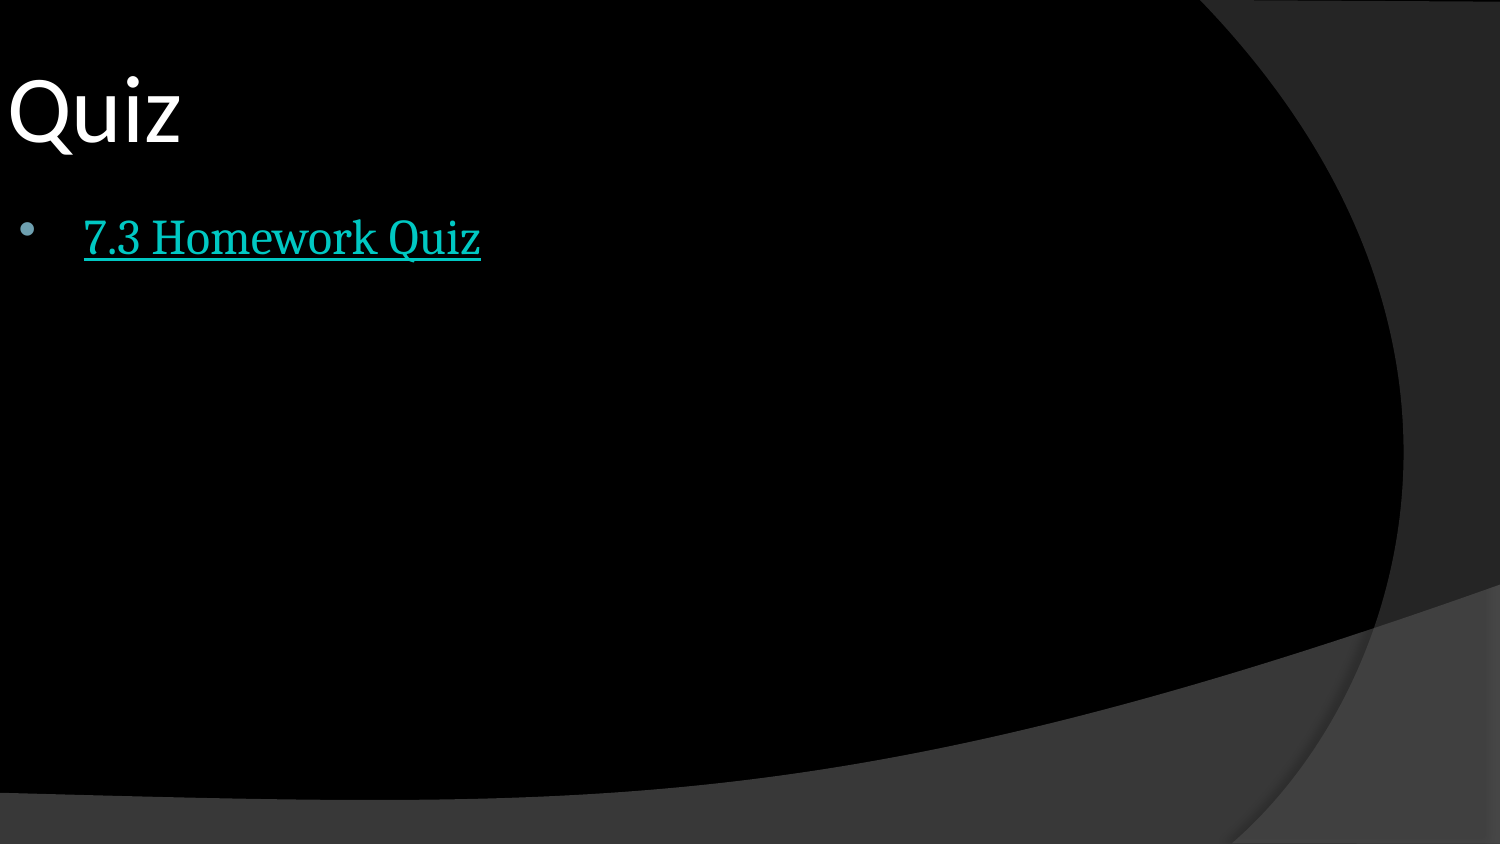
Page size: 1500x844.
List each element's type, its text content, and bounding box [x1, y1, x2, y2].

list 7.3 Homework Quiz [0, 196, 1500, 754]
title Quiz [0, 33, 1500, 175]
